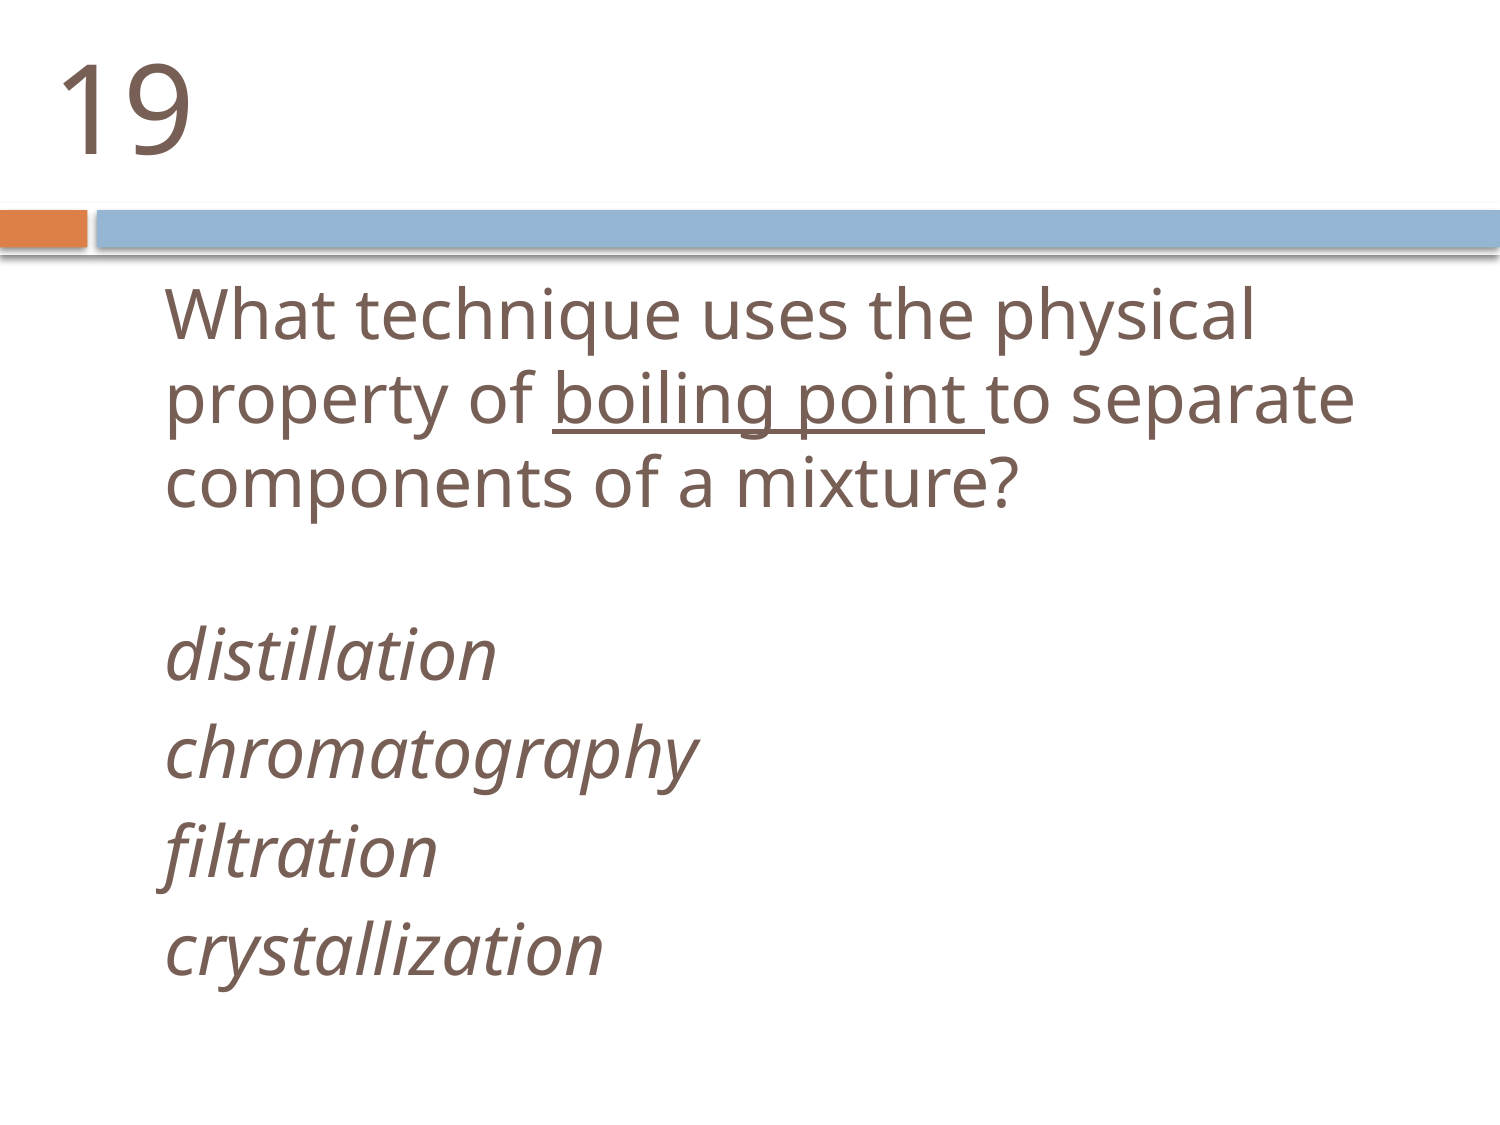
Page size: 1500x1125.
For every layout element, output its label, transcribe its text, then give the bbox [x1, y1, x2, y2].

text_box 19 [37, 22, 225, 187]
list What technique uses the physical property of boiling point to separate components of a mixture? distillation chromatography filtration crystallization [150, 262, 1488, 1000]
